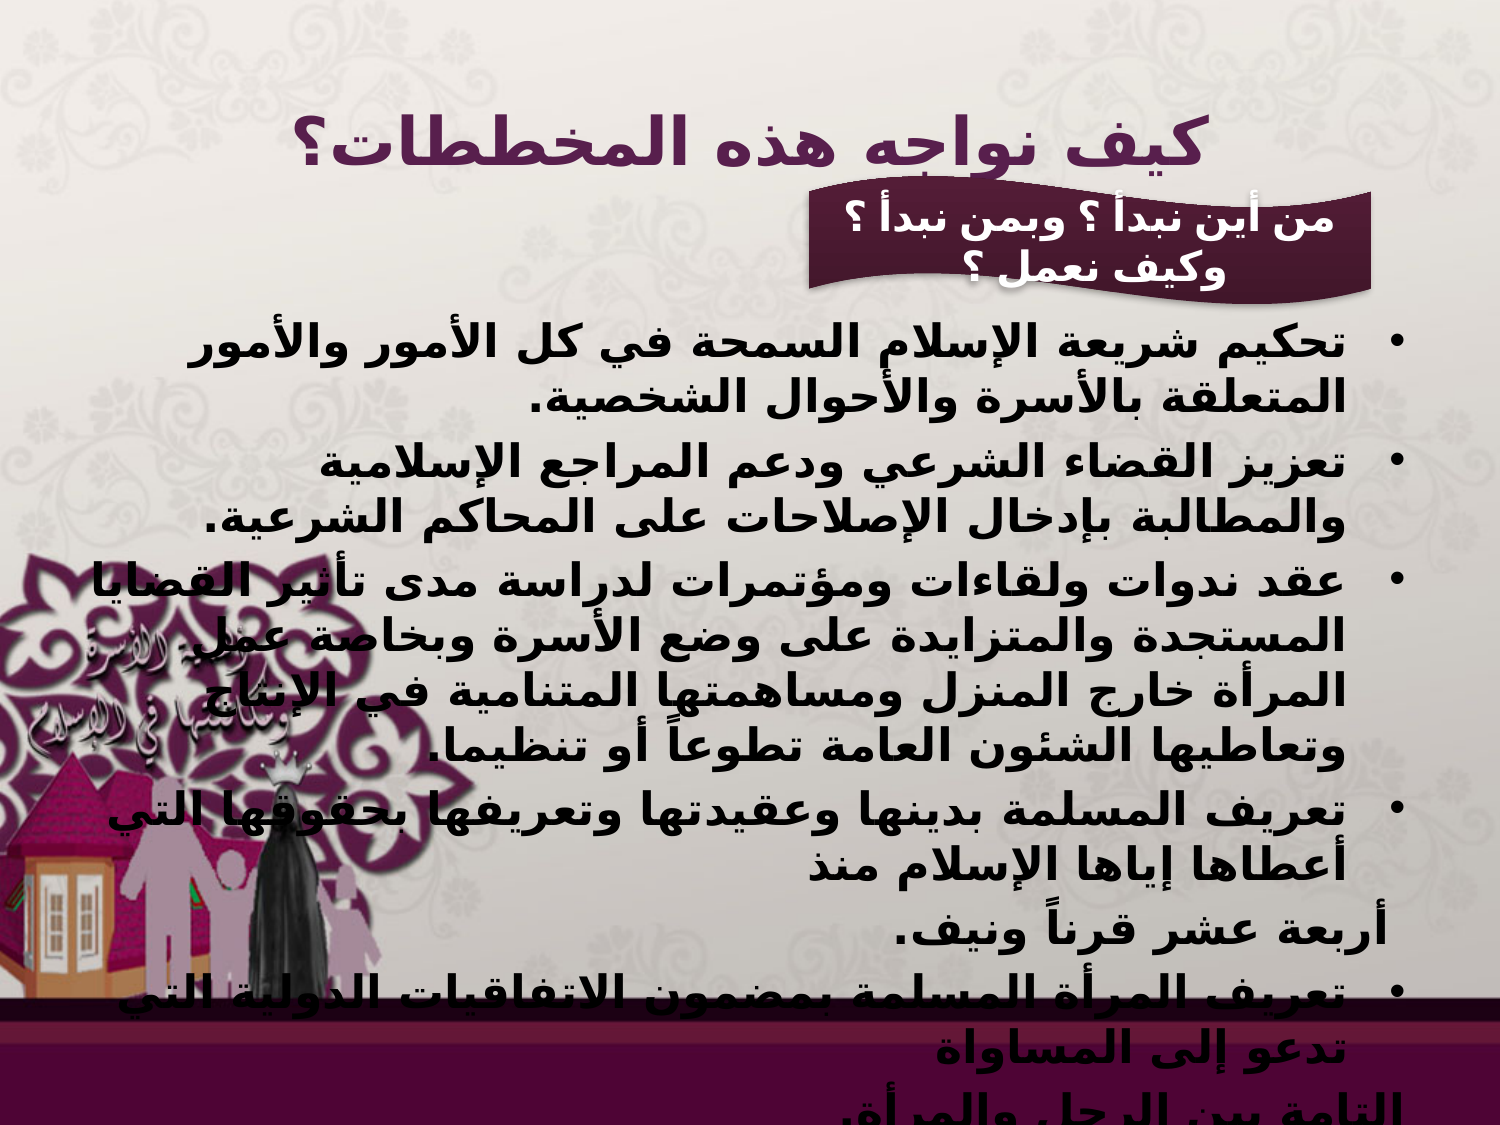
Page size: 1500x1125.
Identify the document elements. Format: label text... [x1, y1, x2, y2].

title كيف نواجه هذه المخططات؟ [74, 44, 1426, 233]
picture [0, 0, 1500, 1125]
list تحكيم شريعة الإسلام السمحة في كل الأمور والأمور المتعلقة بالأسرة والأحوال الشخصية. تعزيز القضاء الشرعي ودعم المراجع الإسلامية والمطالبة بإدخال الإصلاحات على المحاكم الشرعية. عقد ندوات ولقاءات ومؤتمرات لدراسة مدى تأثير القضايا المستجدة والمتزايدة على وضع الأسرة وبخاصة عمل المرأة خارج المنزل ومساهمتها المتنامية في الإنتاج وتعاطيها الشئون العامة تطوعاً أو تنظيما. تعريف المسلمة بدينها وعقيدتها وتعريفها بحقوقها التي أعطاها إياها الإسلام منذ أربعة عشر قرناً ونيف. تعريف المرأة المسلمة بمضمون الاتفاقيات الدولية التي تدعو إلى المساواة التامة بين الرجل والمرأة. العودة الصادقة إلى الذات ومحاولة إصلاح الخلل الذي طرأ على مجتمعاتنا وسمح لأعدائنا أن يقنعوا أبنائنا بالسير معهم في حربهم على ديننا وقيمنا. [70, 304, 1421, 1048]
text_box من أين نبدأ ؟ وبمن نبدأ ؟ وكيف نعمل ؟ [808, 176, 1372, 305]
